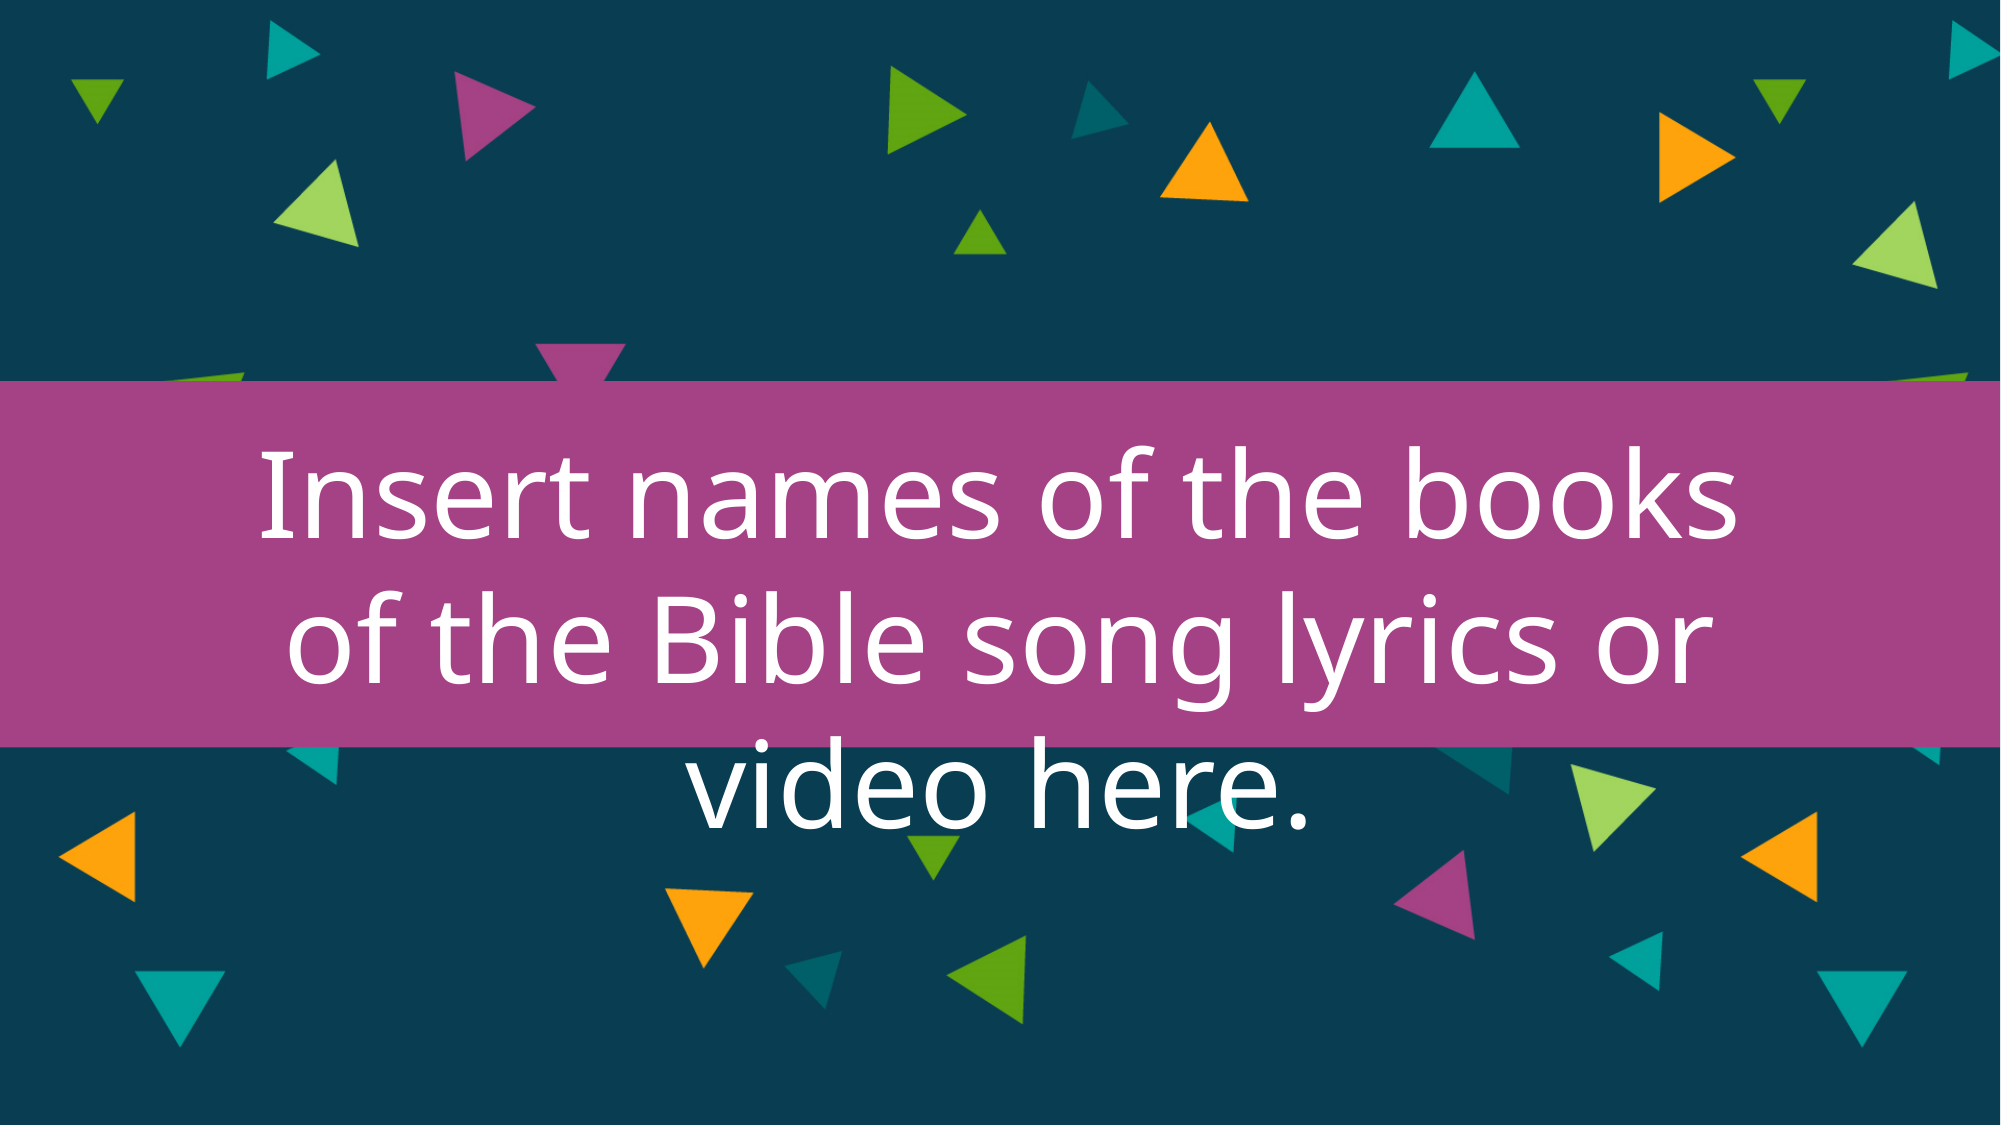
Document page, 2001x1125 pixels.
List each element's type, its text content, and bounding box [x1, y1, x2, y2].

text_box [0, 380, 2000, 748]
picture [0, 0, 2001, 1125]
text_box Insert names of the books of the Bible song lyrics or video here. [197, 410, 1803, 861]
